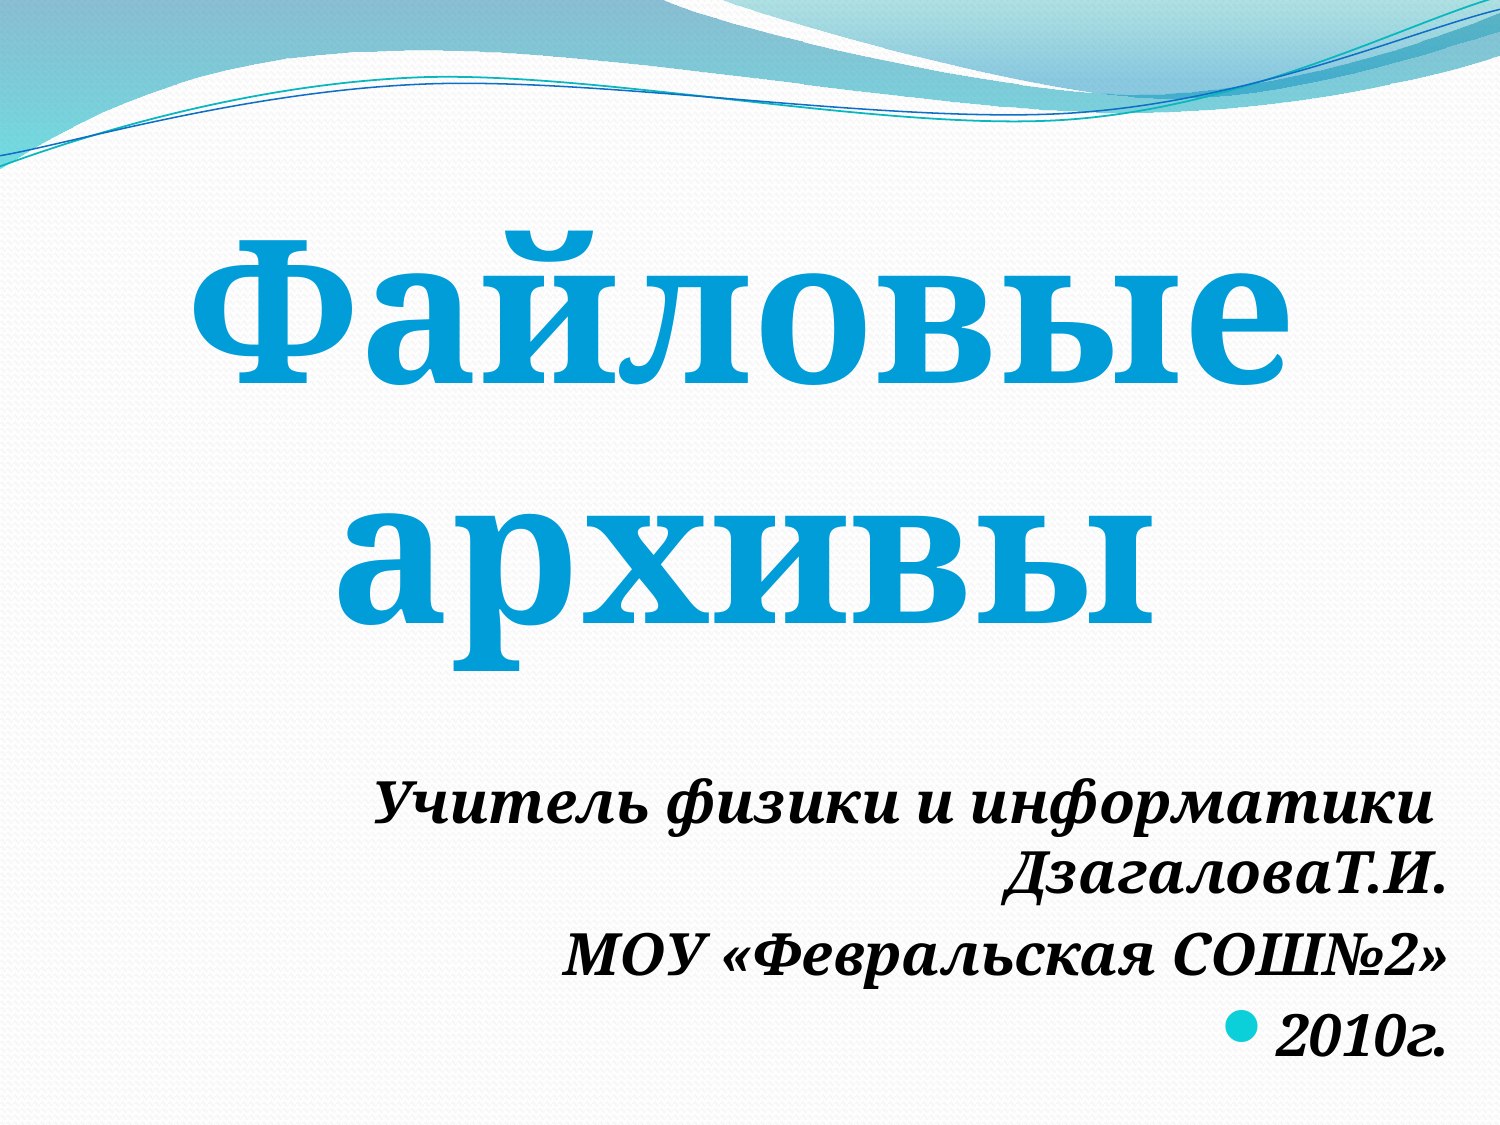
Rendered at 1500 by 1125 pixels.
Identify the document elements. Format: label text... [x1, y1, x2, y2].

list Учитель физики и информатики ДзагаловаТ.И. МОУ «Февральская СОШ№2» 2010г. [75, 187, 1465, 1125]
text_box Файловые архивы [93, 175, 1395, 671]
